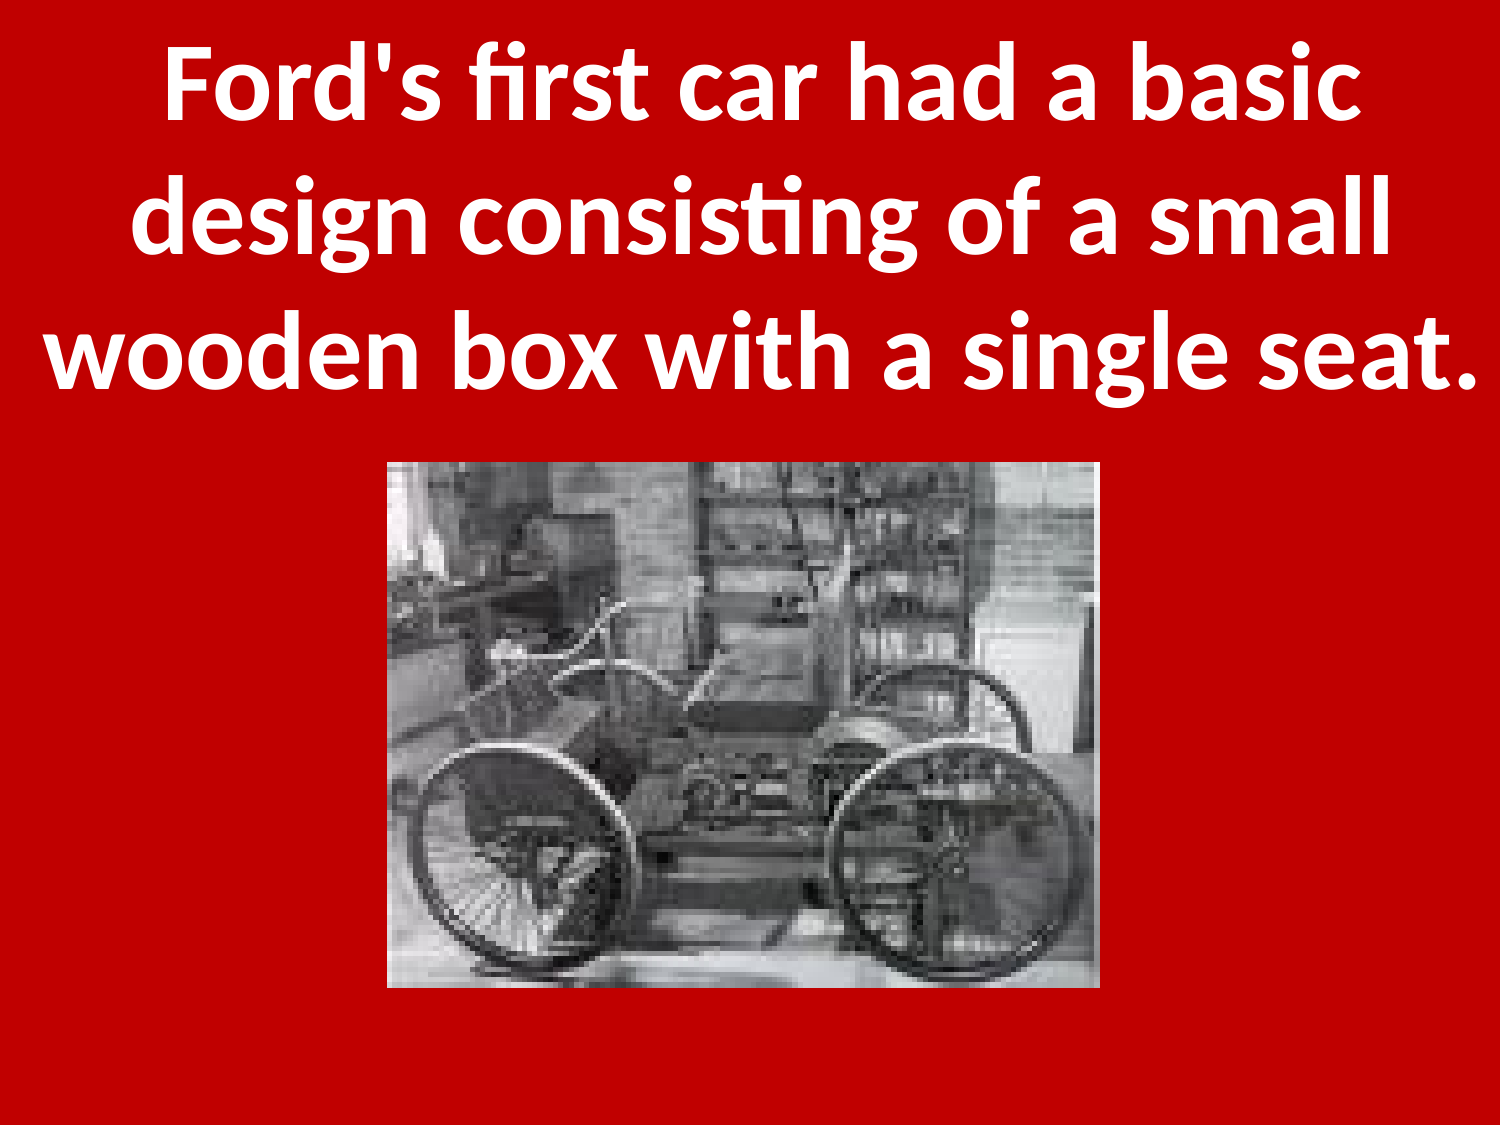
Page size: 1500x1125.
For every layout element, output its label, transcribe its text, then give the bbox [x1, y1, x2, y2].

picture [387, 462, 1100, 988]
text_box [1415, 262, 1471, 413]
text_box Ford's first car had a basic design consisting of a small wooden box with a single seat. [27, 0, 1499, 420]
